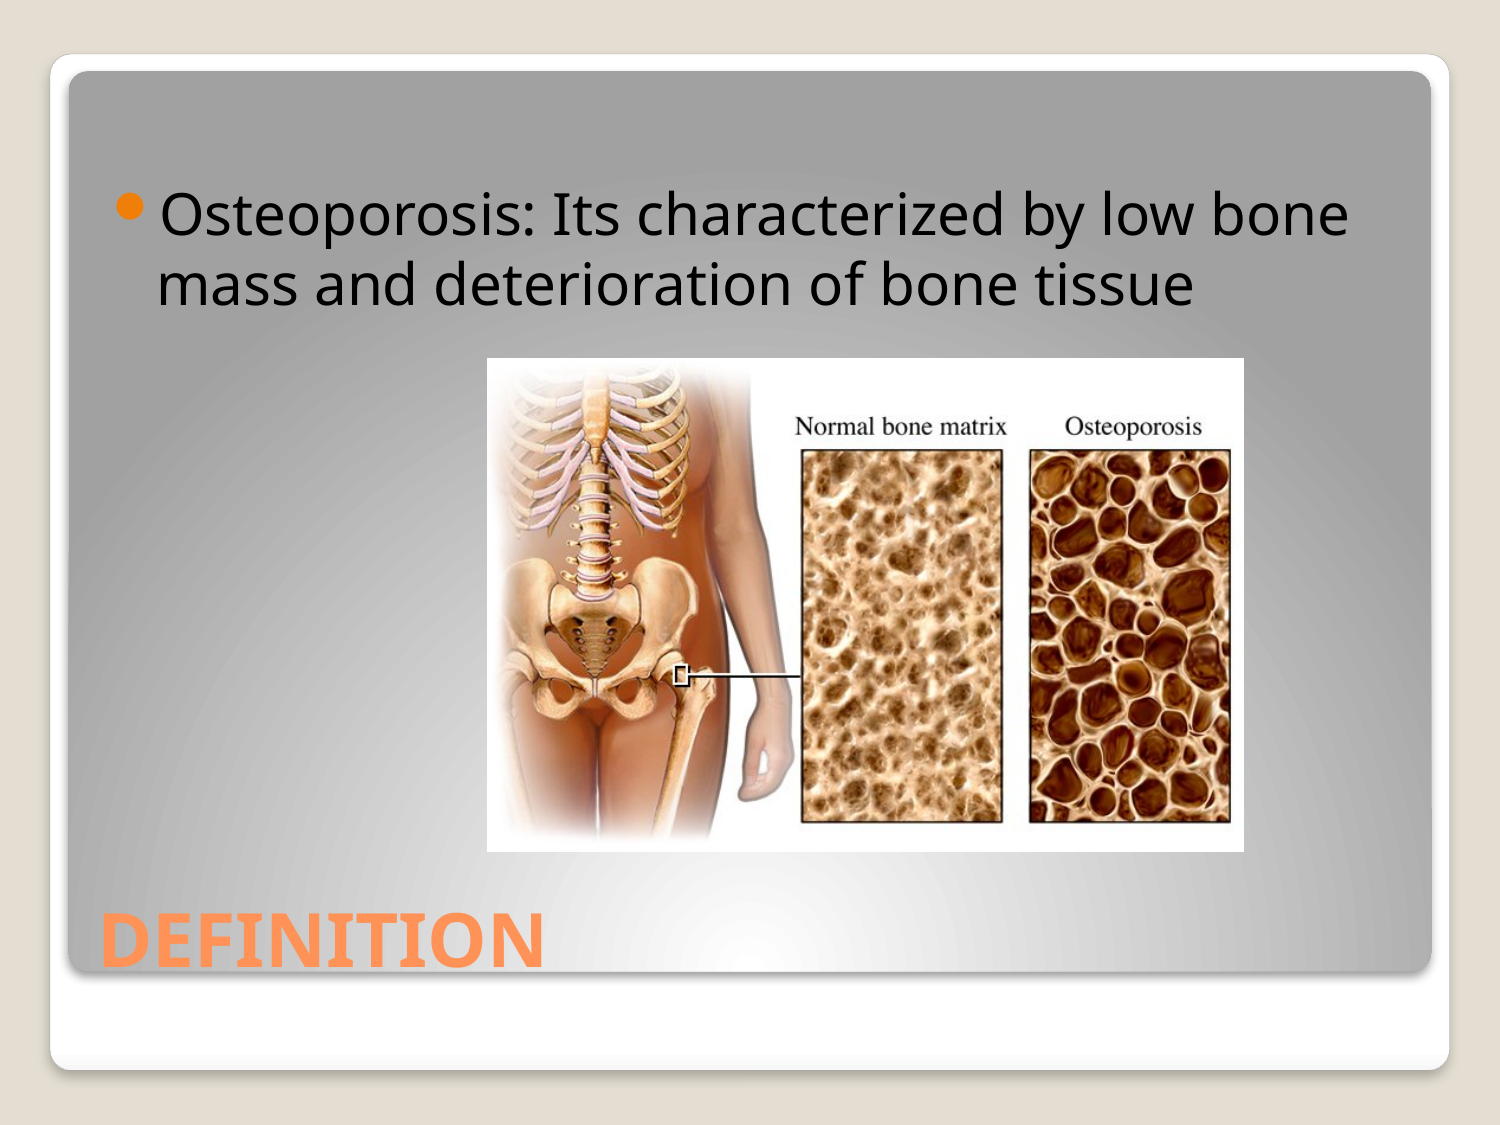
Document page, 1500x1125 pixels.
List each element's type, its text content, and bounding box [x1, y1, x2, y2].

list Osteoporosis: Its characterized by low bone mass and deterioration of bone tissue [82, 86, 1425, 774]
title DEFINITION [82, 817, 1425, 990]
picture [487, 358, 1245, 852]
